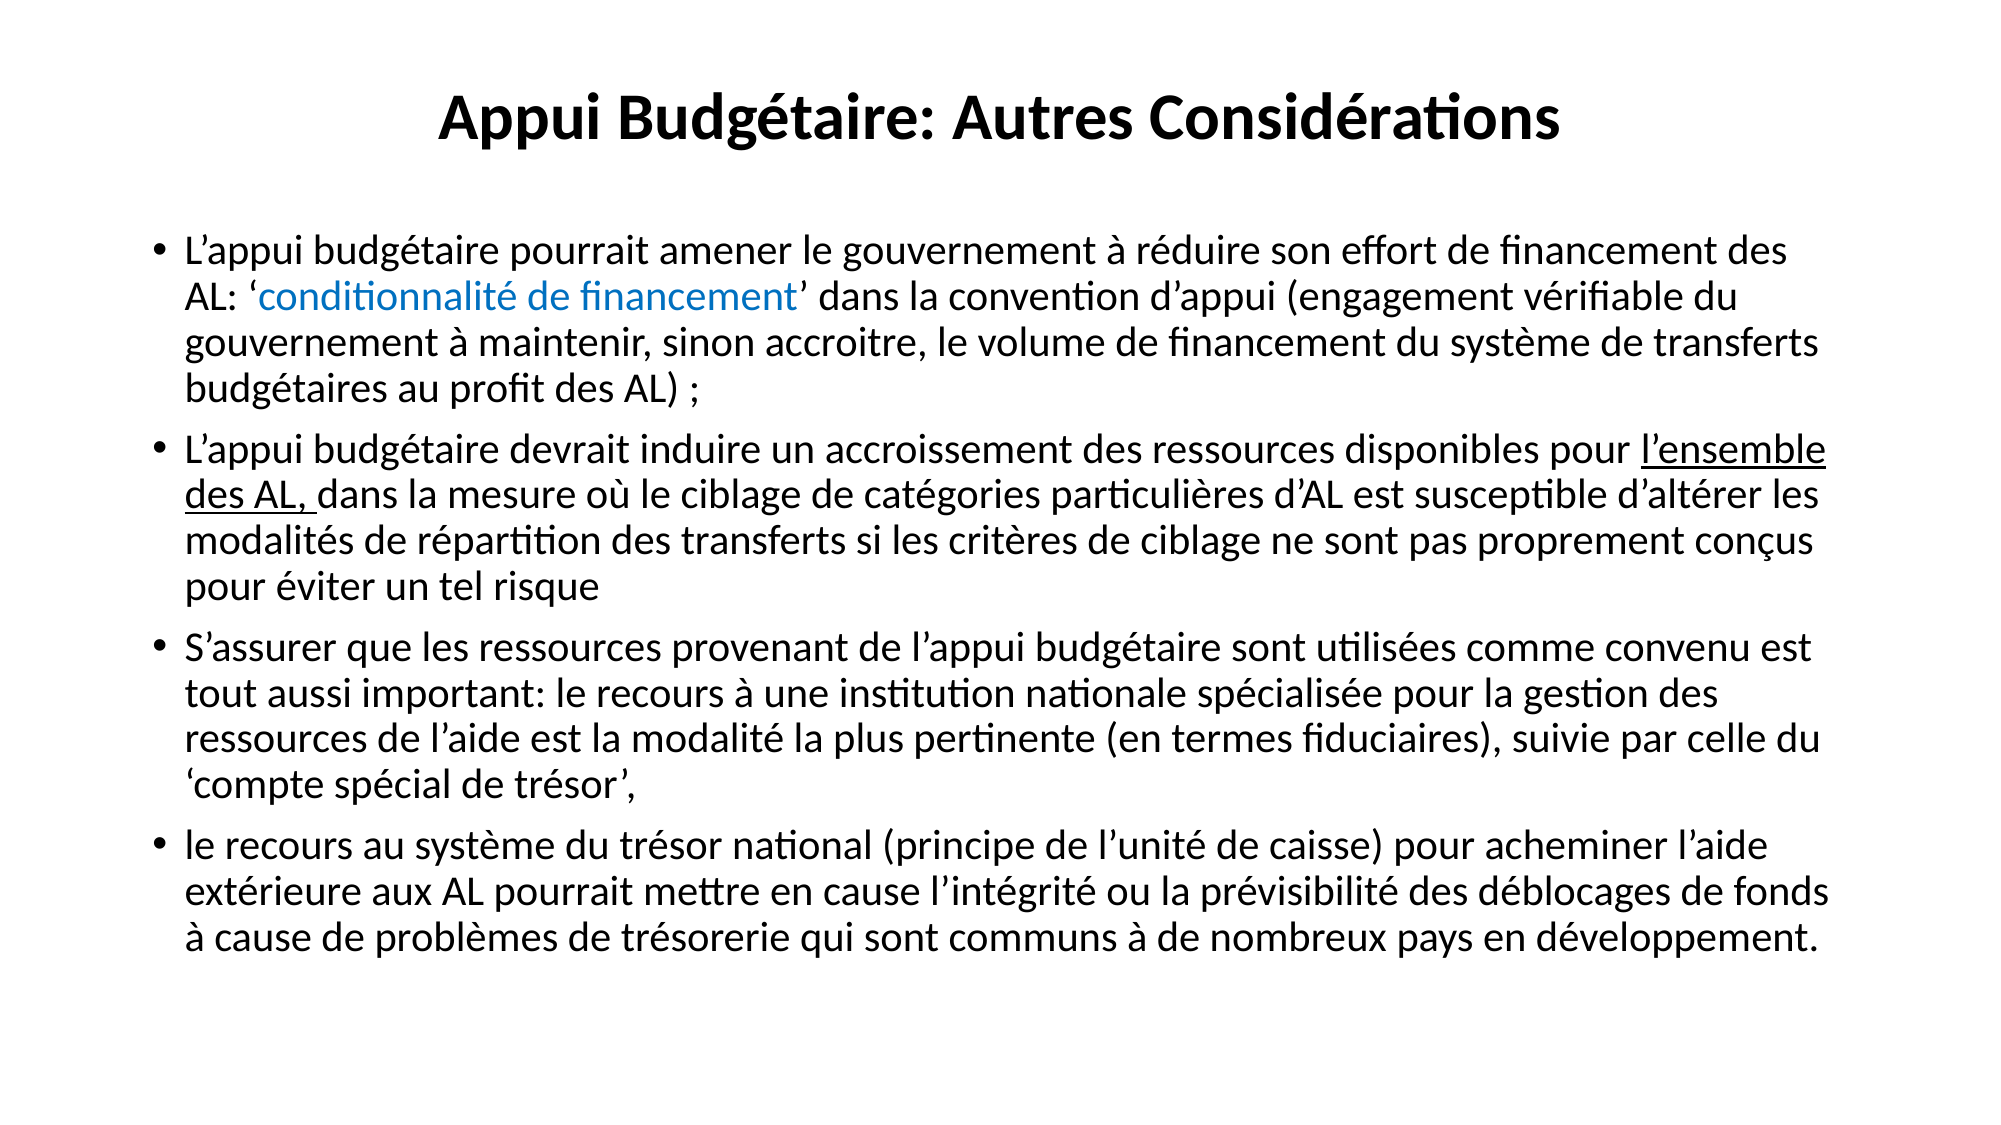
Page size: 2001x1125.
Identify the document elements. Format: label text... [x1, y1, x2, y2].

title Appui Budgétaire: Autres Considérations [137, 59, 1863, 176]
list L’appui budgétaire pourrait amener le gouvernement à réduire son effort de financement des AL: ‘conditionnalité de financement’ dans la convention d’appui (engagement vérifiable du gouvernement à maintenir, sinon accroitre, le volume de financement du système de transferts budgétaires au profit des AL) ; L’appui budgétaire devrait induire un accroissement des ressources disponibles pour l’ensemble des AL, dans la mesure où le ciblage de catégories particulières d’AL est susceptible d’altérer les modalités de répartition des transferts si les critères de ciblage ne sont pas proprement conçus pour éviter un tel risque S’assurer que les ressources provenant de l’appui budgétaire sont utilisées comme convenu est tout aussi important: le recours à une institution nationale spécialisée pour la gestion des ressources de l’aide est la modalité la plus pertinente (en termes fiduciaires), suivie par celle du ‘compte spécial de trésor’, le recours au système du trésor national (principe de l’unité de caisse) pour acheminer l’aide extérieure aux AL pourrait mettre en cause l’intégrité ou la prévisibilité des déblocages de fonds à cause de problèmes de trésorerie qui sont communs à de nombreux pays en développement. [137, 220, 1863, 1014]
